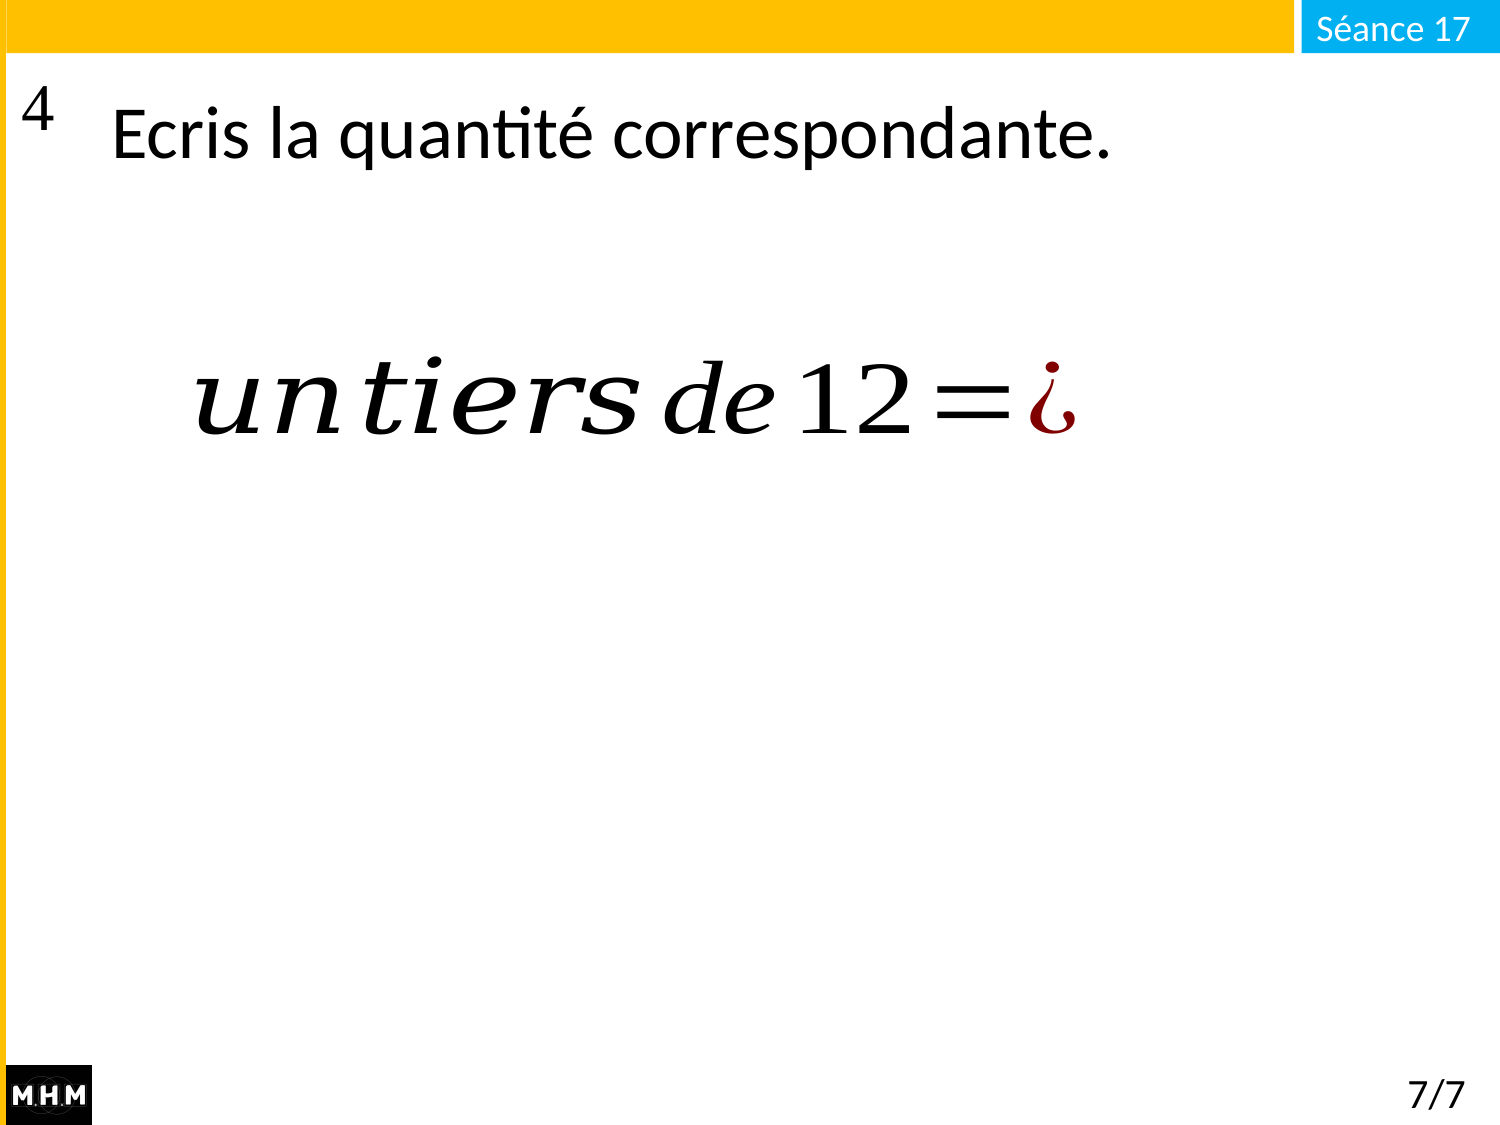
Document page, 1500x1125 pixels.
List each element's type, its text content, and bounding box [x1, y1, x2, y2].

picture [6, 1065, 92, 1125]
list 7/7 [1373, 1064, 1500, 1125]
title Ecris la quantité correspondante. [96, 60, 1391, 208]
